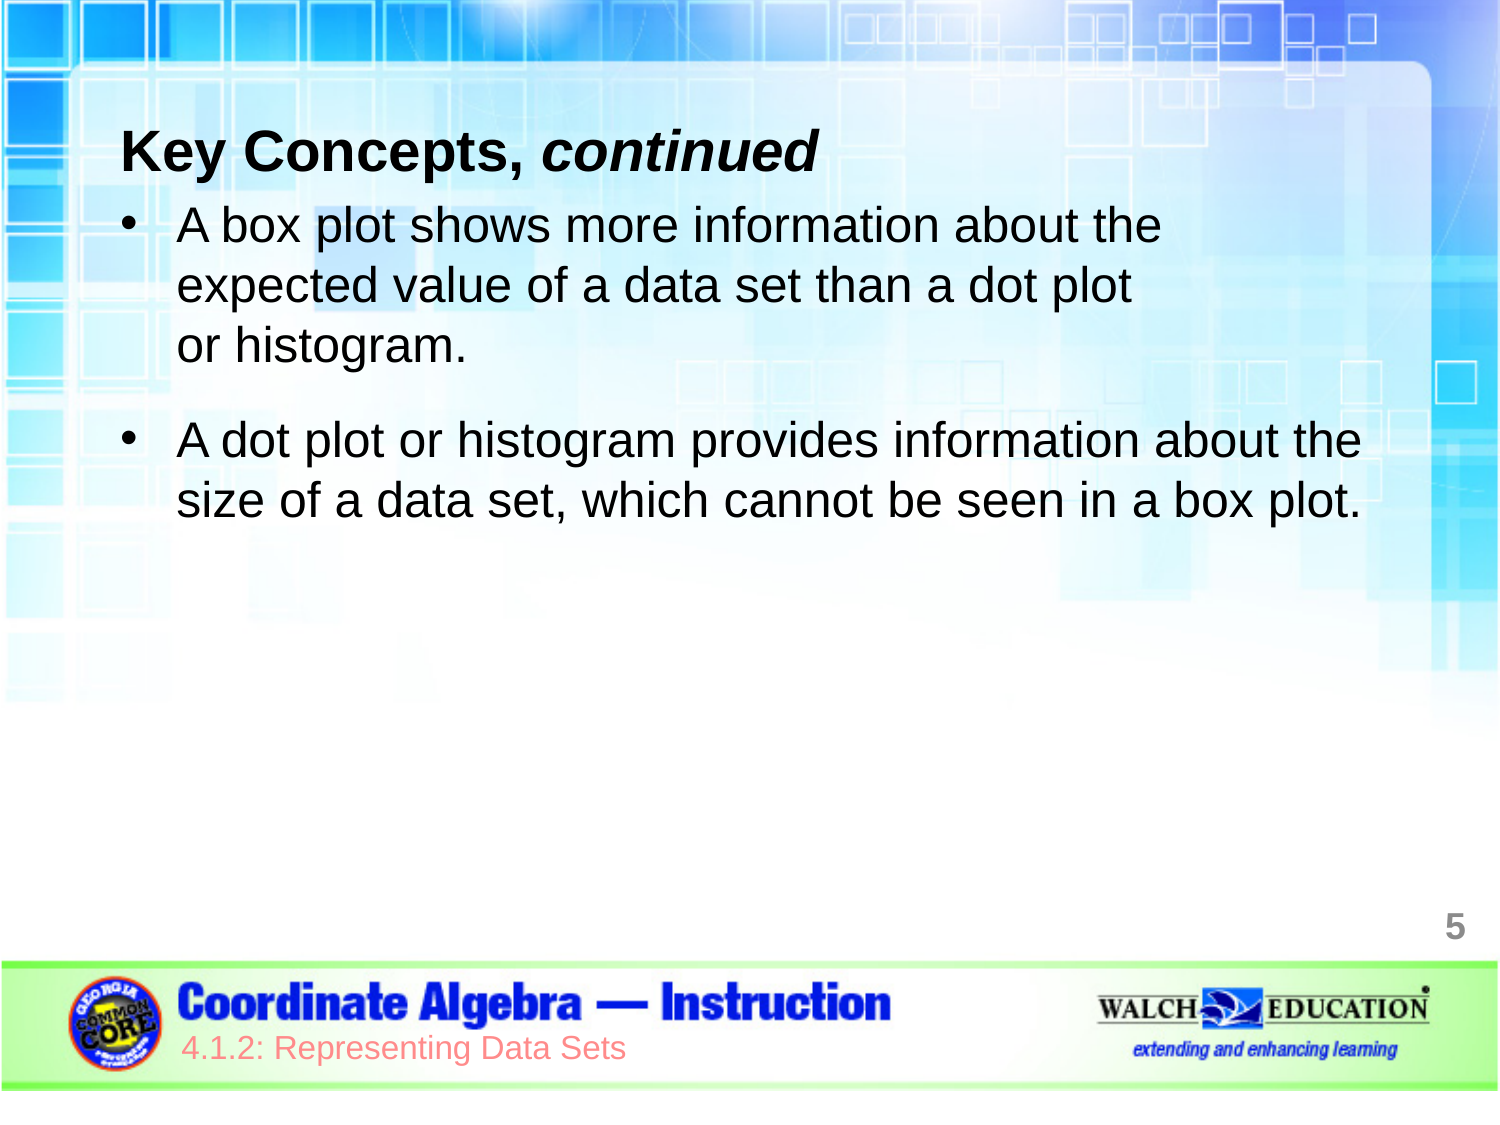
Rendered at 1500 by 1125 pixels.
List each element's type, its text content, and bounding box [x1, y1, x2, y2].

subtitle Key Concepts, continued A box plot shows more information about the expected value of a data set than a dot plot or histogram. A dot plot or histogram provides information about the size of a data set, which cannot be seen in a box plot. [105, 105, 1394, 925]
picture [1, 0, 1500, 1091]
footer 4.1.2: Representing Data Sets [166, 1024, 1080, 1069]
slide_number 5 [1361, 901, 1481, 949]
